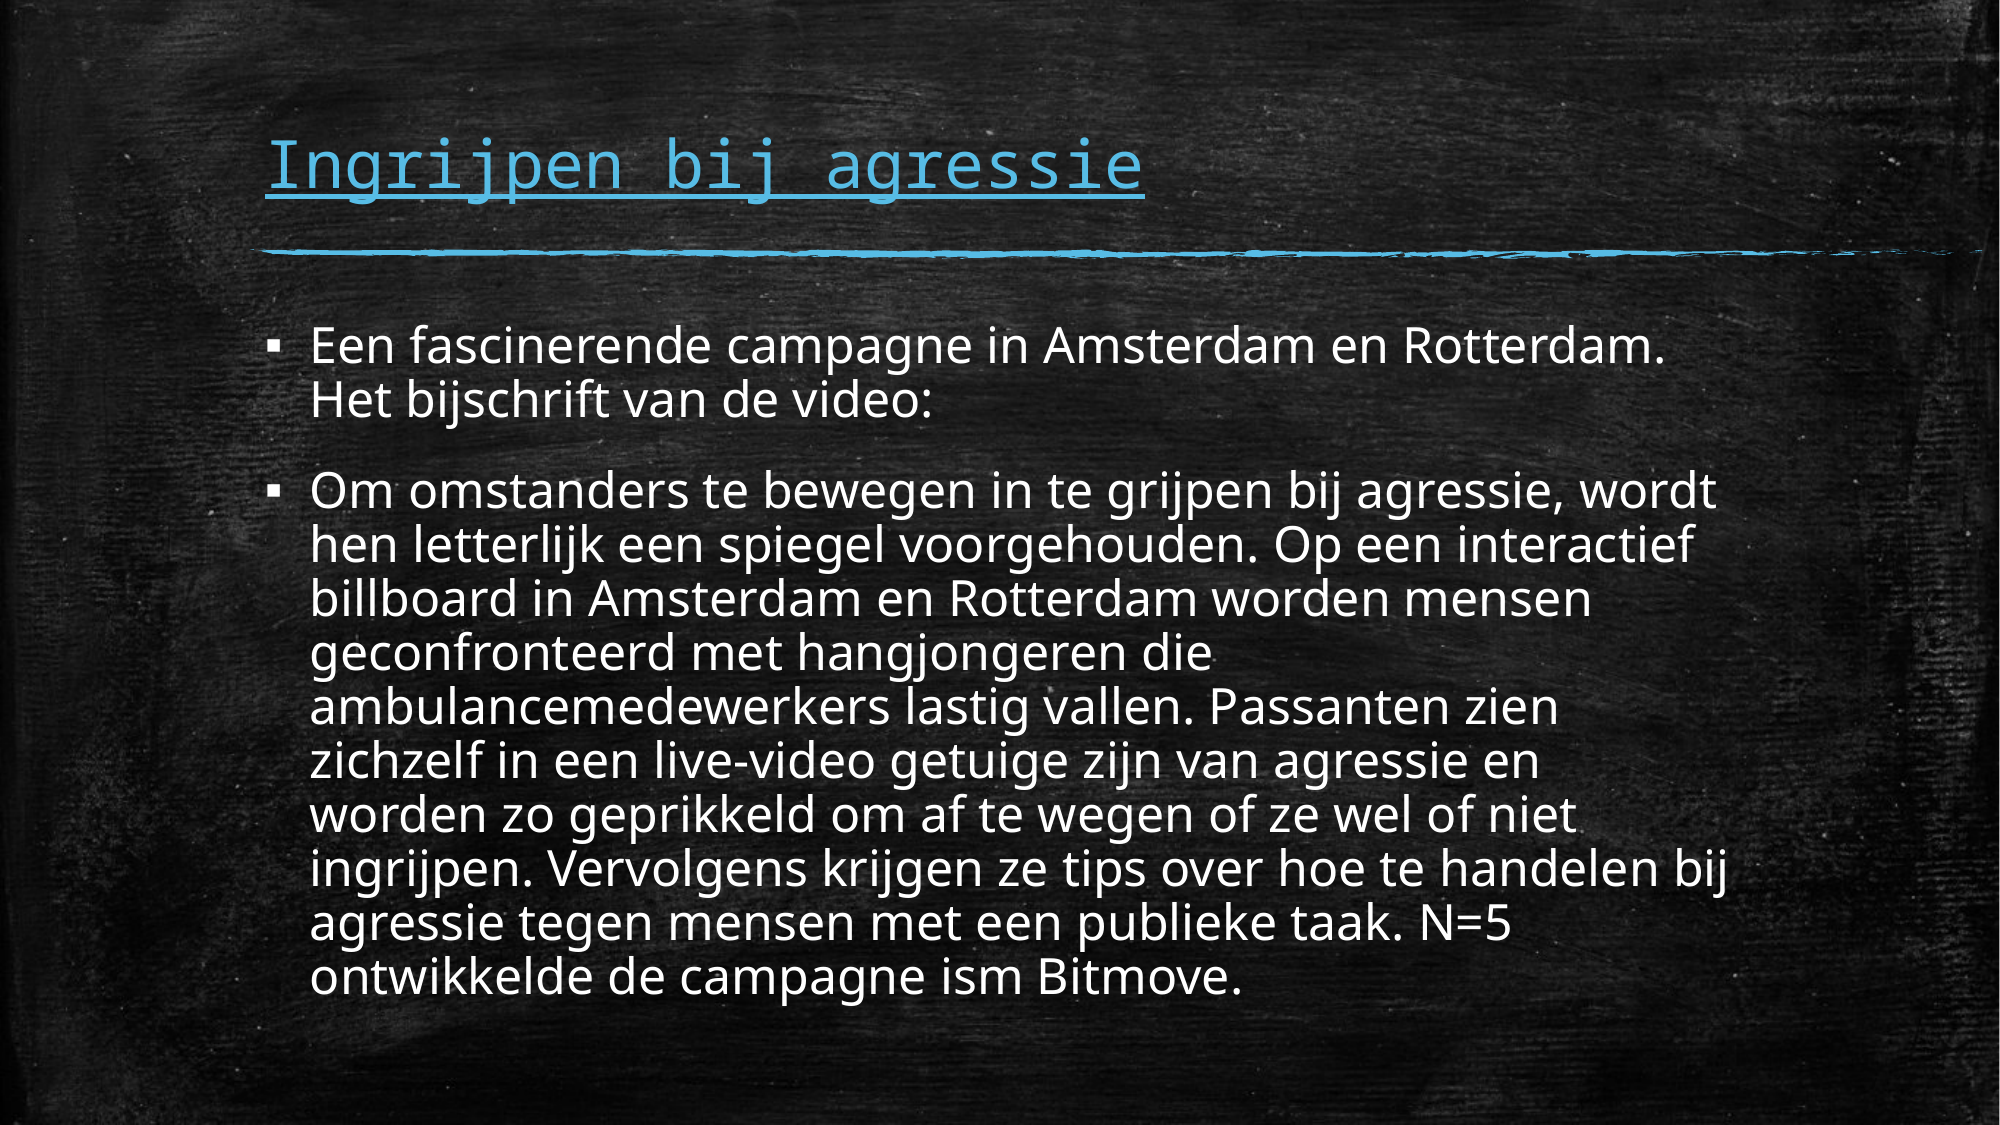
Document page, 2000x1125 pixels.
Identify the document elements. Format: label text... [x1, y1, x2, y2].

list Een fascinerende campagne in Amsterdam en Rotterdam. Het bijschrift van de video: Om omstanders te bewegen in te grijpen bij agressie, wordt hen letterlijk een spiegel voorgehouden. Op een interactief billboard in Amsterdam en Rotterdam worden mensen geconfronteerd met hangjongeren die ambulancemedewerkers lastig vallen. Passanten zien zichzelf in een live-video getuige zijn van agressie en worden zo geprikkeld om af te wegen of ze wel of niet ingrijpen. Vervolgens krijgen ze tips over hoe te handelen bij agressie tegen mensen met een publieke taak. N=5 ontwikkelde de campagne ism Bitmove. [249, 312, 1750, 1013]
title Ingrijpen bij agressie [249, 45, 1750, 213]
